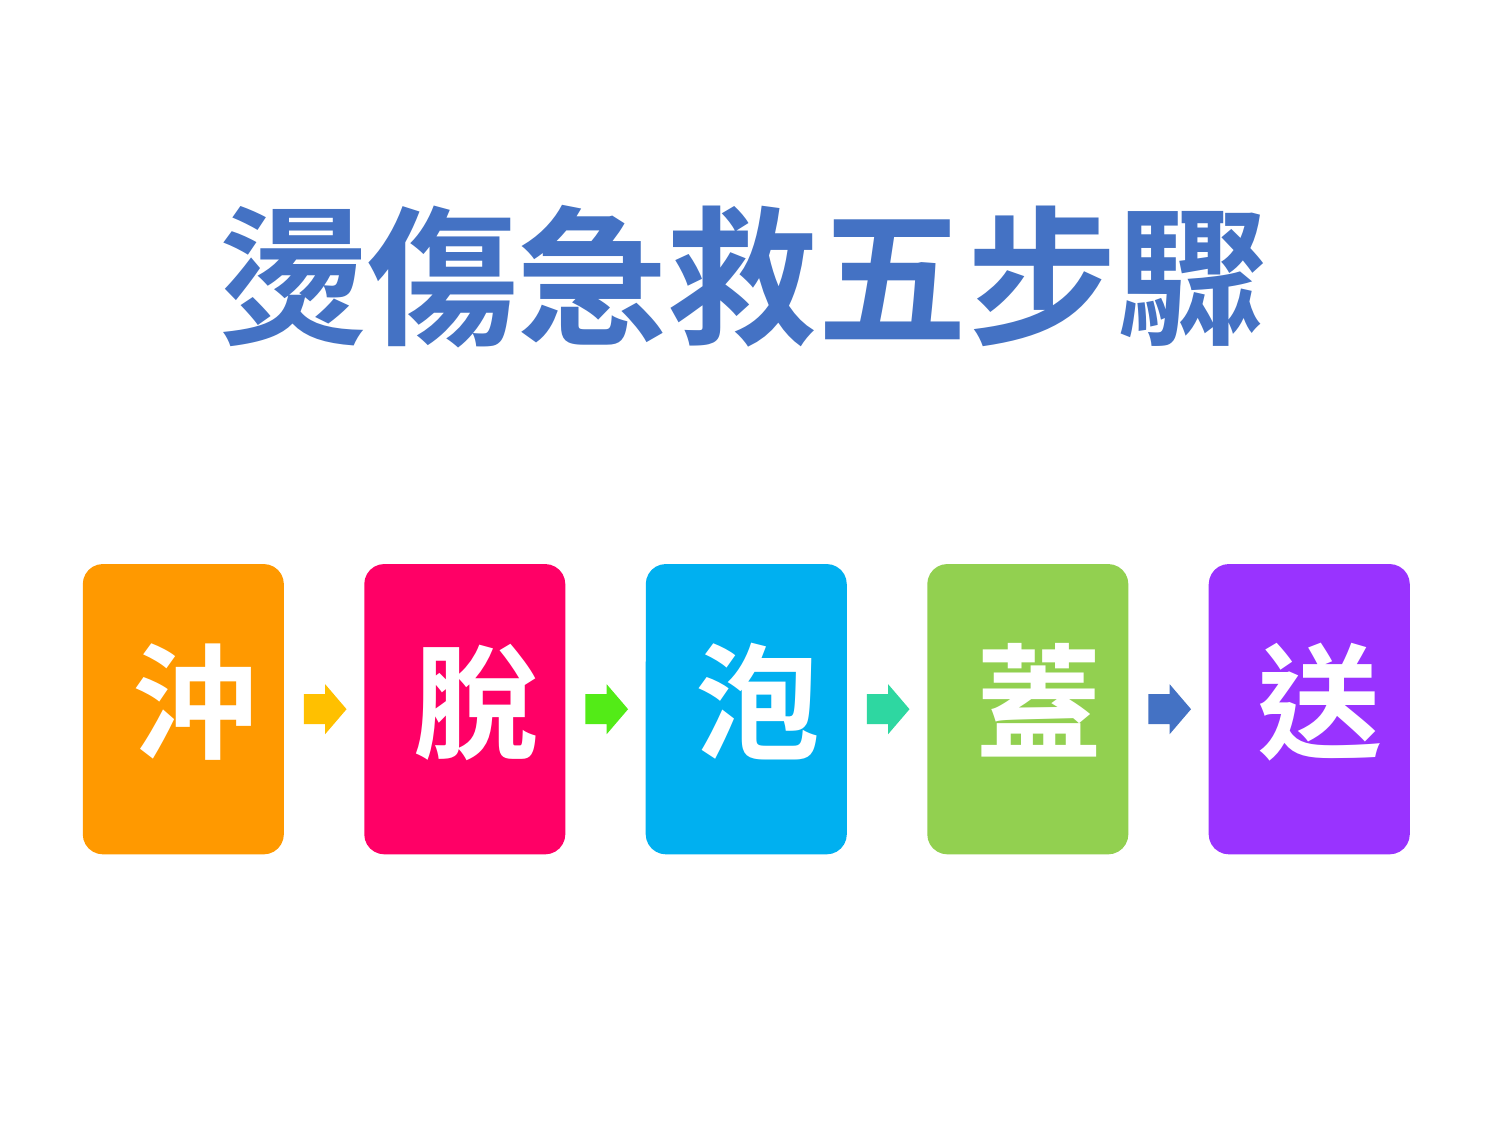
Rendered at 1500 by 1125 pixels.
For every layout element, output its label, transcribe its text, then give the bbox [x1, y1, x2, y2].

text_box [81, 479, 1412, 939]
text_box 燙傷急救五步驟 [202, 175, 1283, 371]
